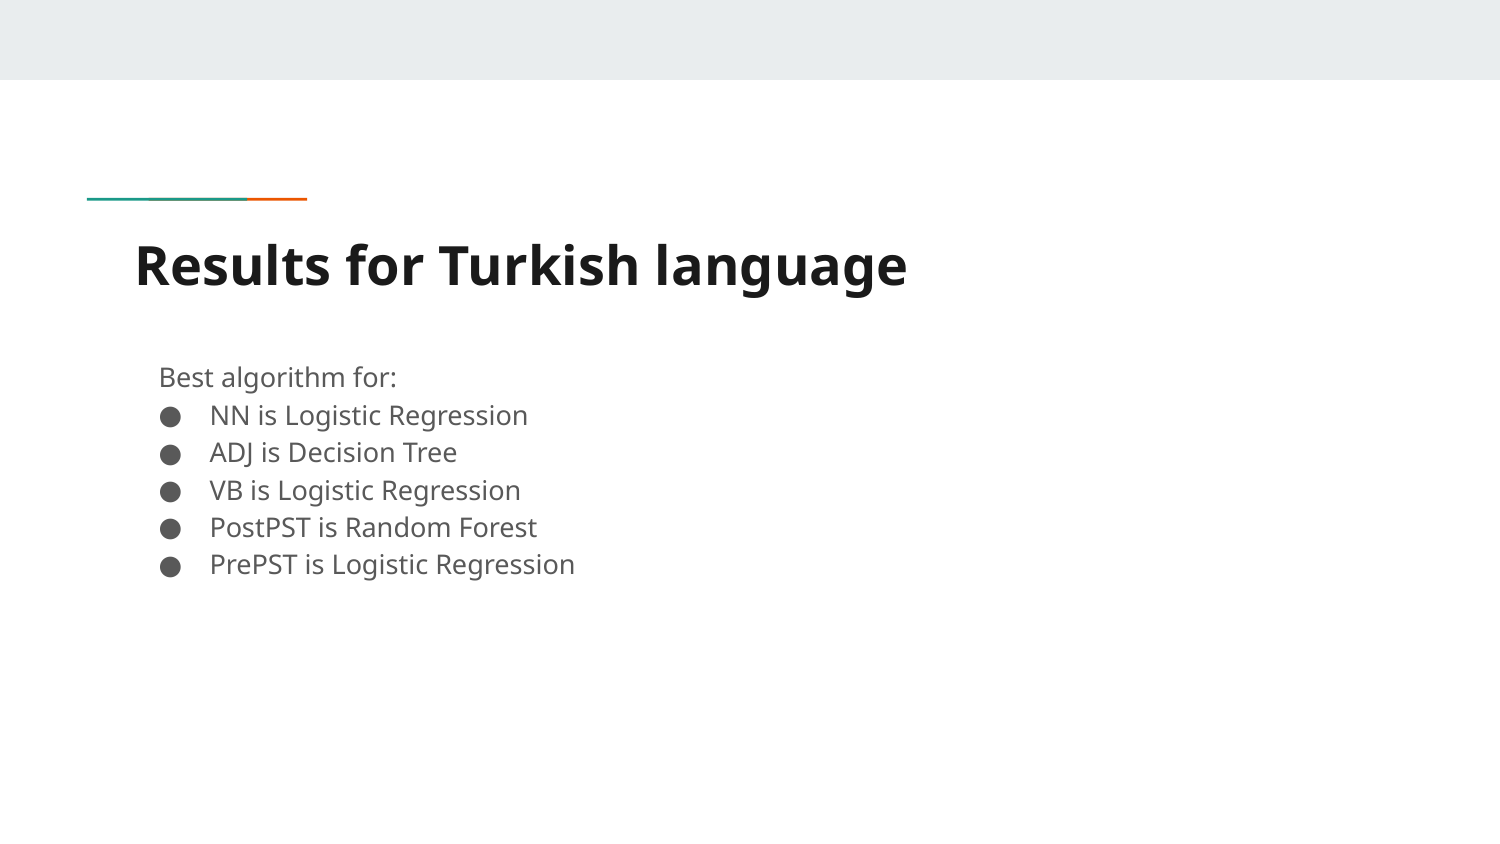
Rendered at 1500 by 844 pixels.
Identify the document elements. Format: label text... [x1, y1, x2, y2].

list Best algorithm for: NN is Logistic Regression ADJ is Decision Tree VB is Logistic Regression PostPST is Random Forest PrePST is Logistic Regression [119, 341, 1381, 712]
title Results for Turkish language [119, 216, 1381, 305]
